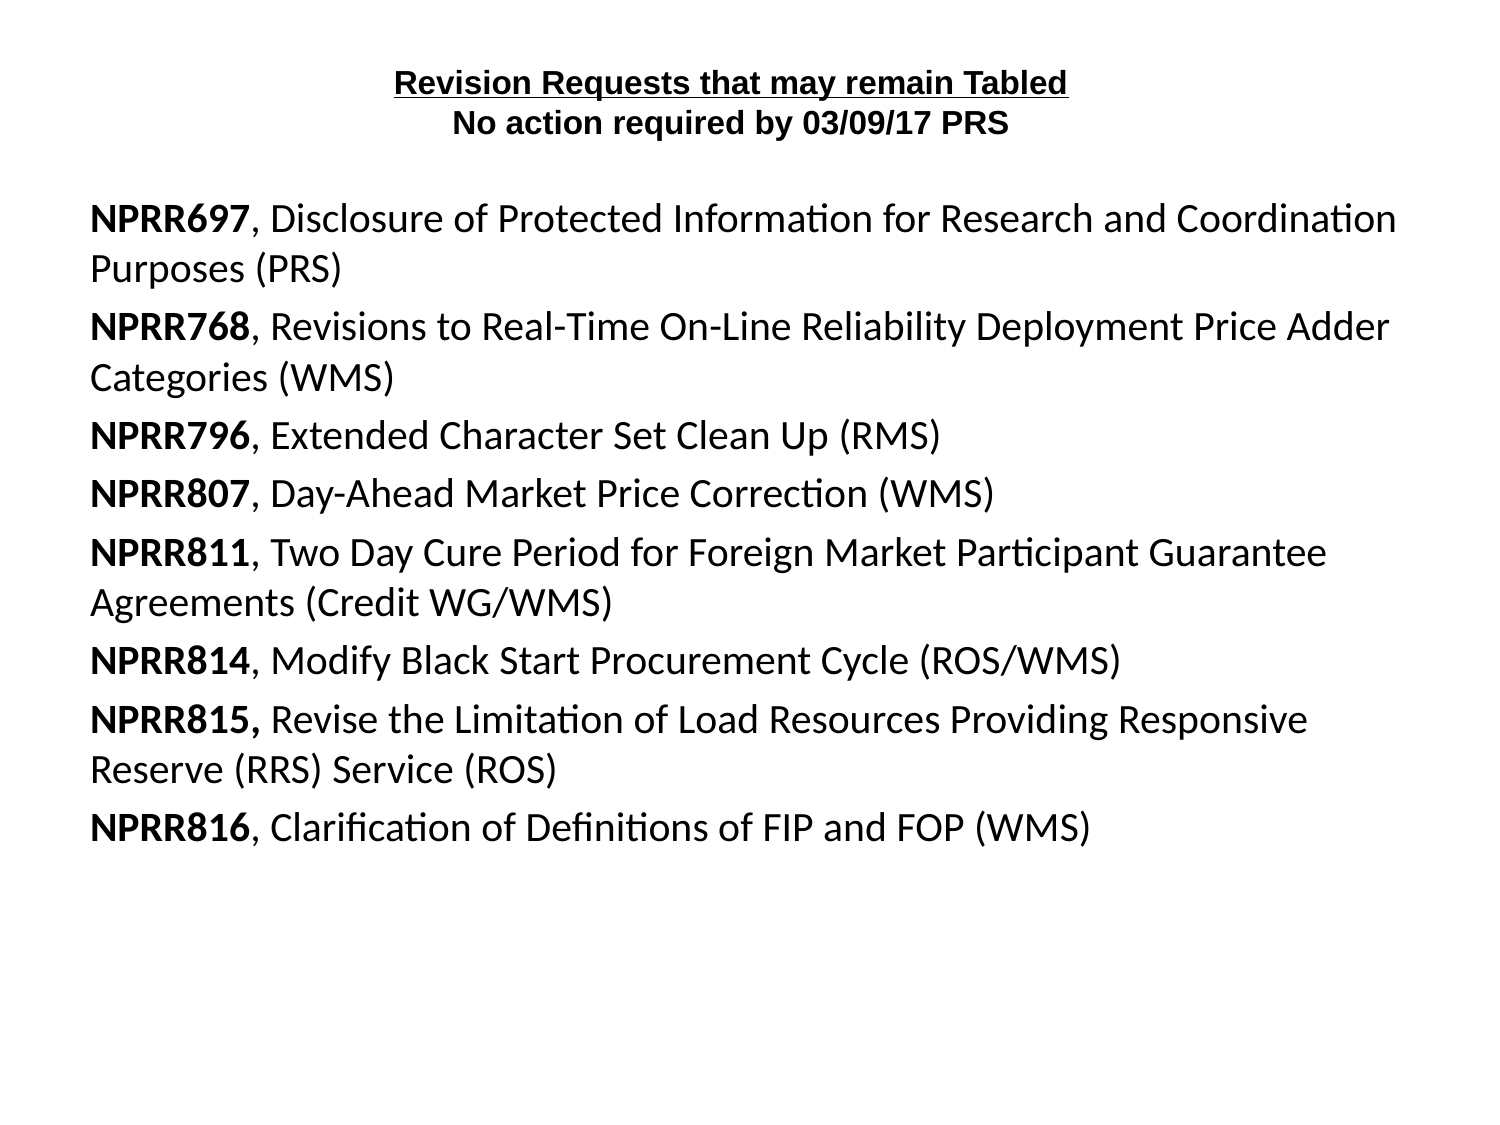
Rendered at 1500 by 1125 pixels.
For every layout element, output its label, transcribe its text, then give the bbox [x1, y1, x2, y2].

subtitle NPRR697, Disclosure of Protected Information for Research and Coordination Purposes (PRS) NPRR768, Revisions to Real-Time On-Line Reliability Deployment Price Adder Categories (WMS) NPRR796, Extended Character Set Clean Up (RMS) NPRR807, Day-Ahead Market Price Correction (WMS) NPRR811, Two Day Cure Period for Foreign Market Participant Guarantee Agreements (Credit WG/WMS) NPRR814, Modify Black Start Procurement Cycle (ROS/WMS) NPRR815, Revise the Limitation of Load Resources Providing Responsive Reserve (RRS) Service (ROS) NPRR816, Clarification of Definitions of FIP and FOP (WMS) [75, 149, 1438, 1063]
title Revision Requests that may remain Tabled No action required by 03/09/17 PRS [75, 62, 1388, 149]
